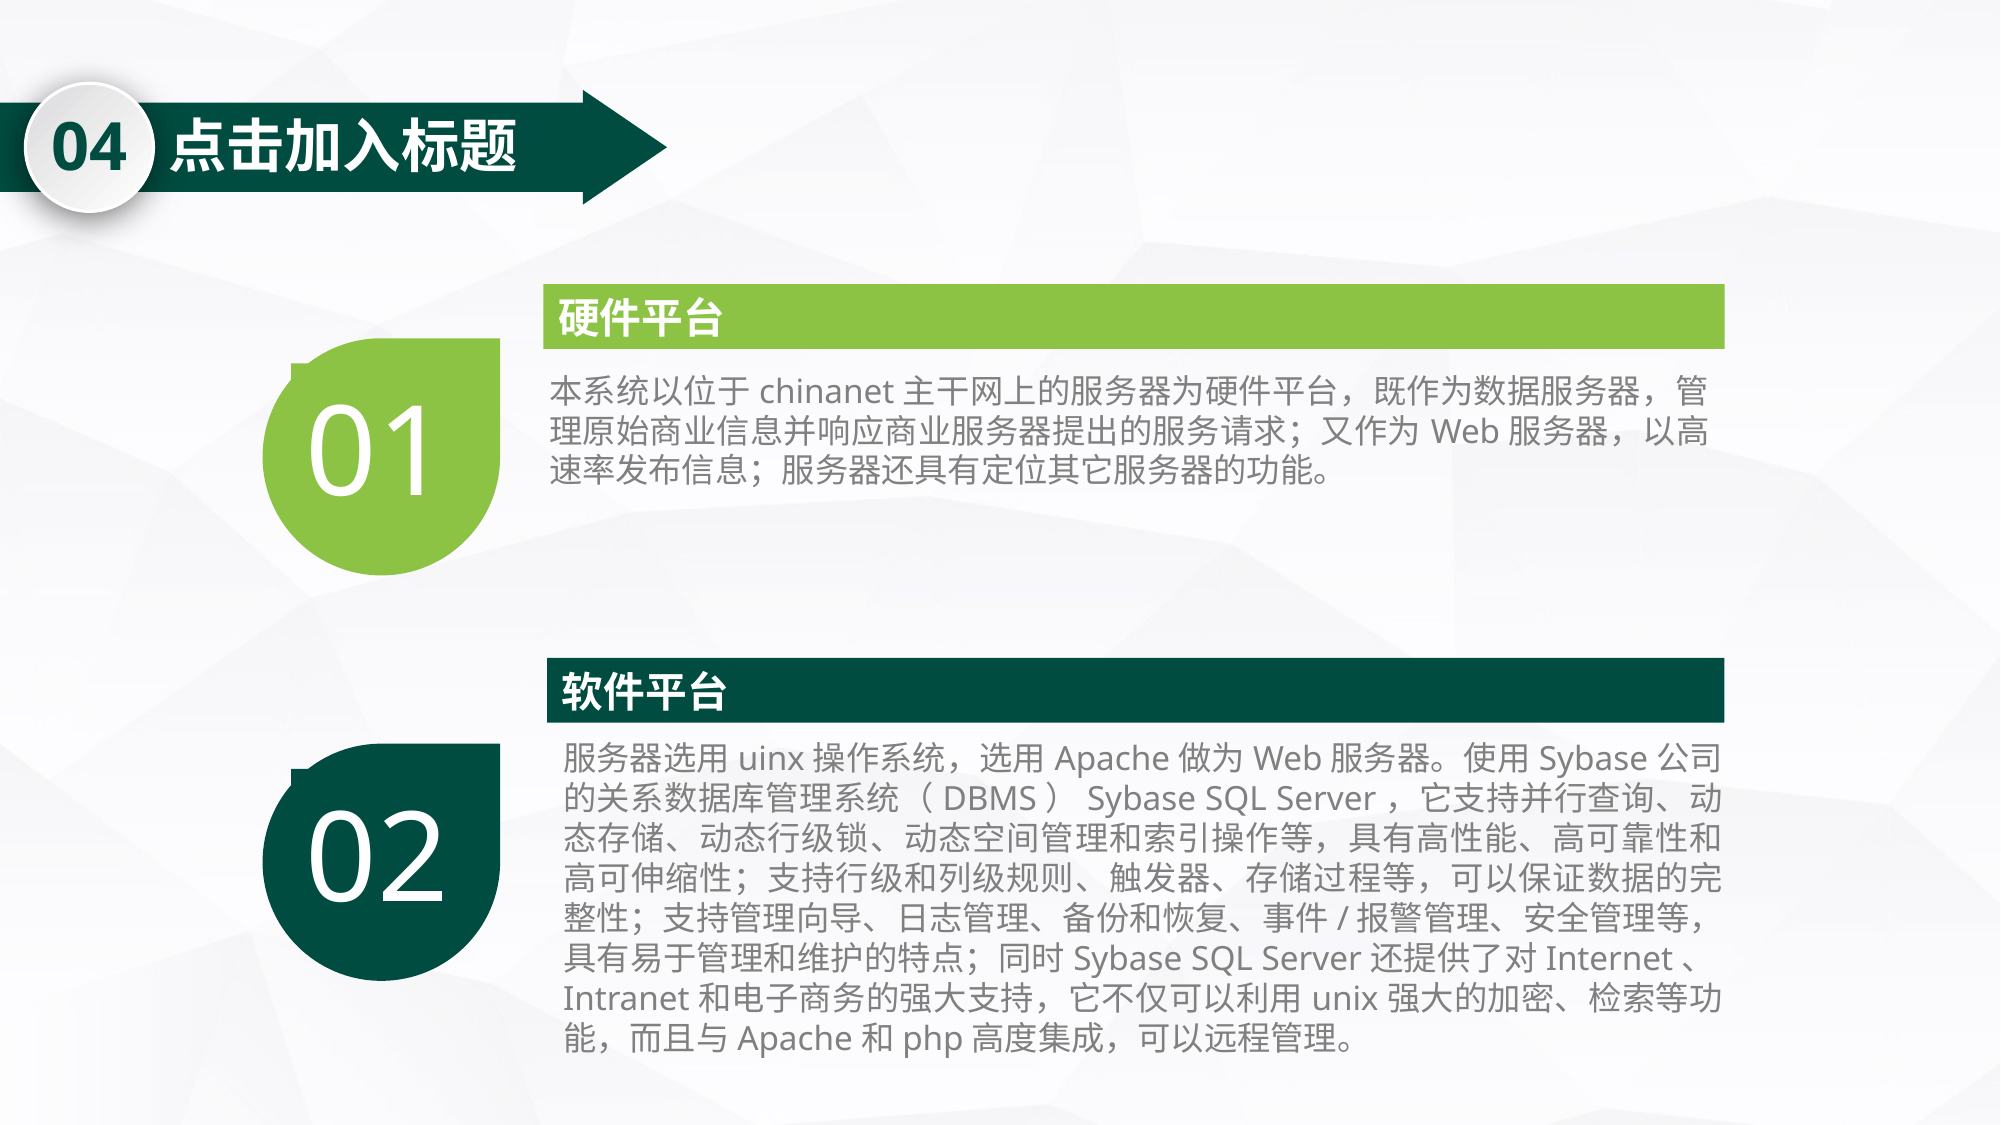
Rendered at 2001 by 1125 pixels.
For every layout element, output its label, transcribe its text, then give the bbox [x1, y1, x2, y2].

text_box 点击加入标题 [153, 101, 1317, 232]
text_box [59, 205, 120, 213]
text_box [262, 743, 501, 981]
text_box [262, 338, 501, 576]
text_box 硬件平台 [543, 284, 1725, 349]
picture [0, 0, 2001, 1125]
text_box [60, 82, 119, 89]
text_box 本系统以位于chinanet主干网上的服务器为硬件平台，既作为数据服务器，管理原始商业信息并响应商业服务器提出的服务请求；又作为Web服务器，以高速率发布信息；服务器还具有定位其它服务器的功能。 [534, 362, 1725, 497]
text_box 软件平台 [547, 657, 1725, 723]
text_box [0, 89, 668, 205]
text_box 服务器选用uinx操作系统，选用Apache做为Web服务器。使用Sybase公司的关系数据库管理系统（DBMS）Sybase SQL Server，它支持并行查询、动态存储、动态行级锁、动态空间管理和索引操作等，具有高性能、高可靠性和高可伸缩性；支持行级和列级规则、触发器、存储过程等，可以保证数据的完整性；支持管理向导、日志管理、备份和恢复、事件/报警管理、安全管理等，具有易于管理和维护的特点；同时Sybase SQL Server还提供了对Internet、Intranet和电子商务的强大支持，它不仅可以利用unix强大的加密、检索等功能，而且与Apache和php高度集成，可以远程管理。 [548, 730, 1738, 1065]
